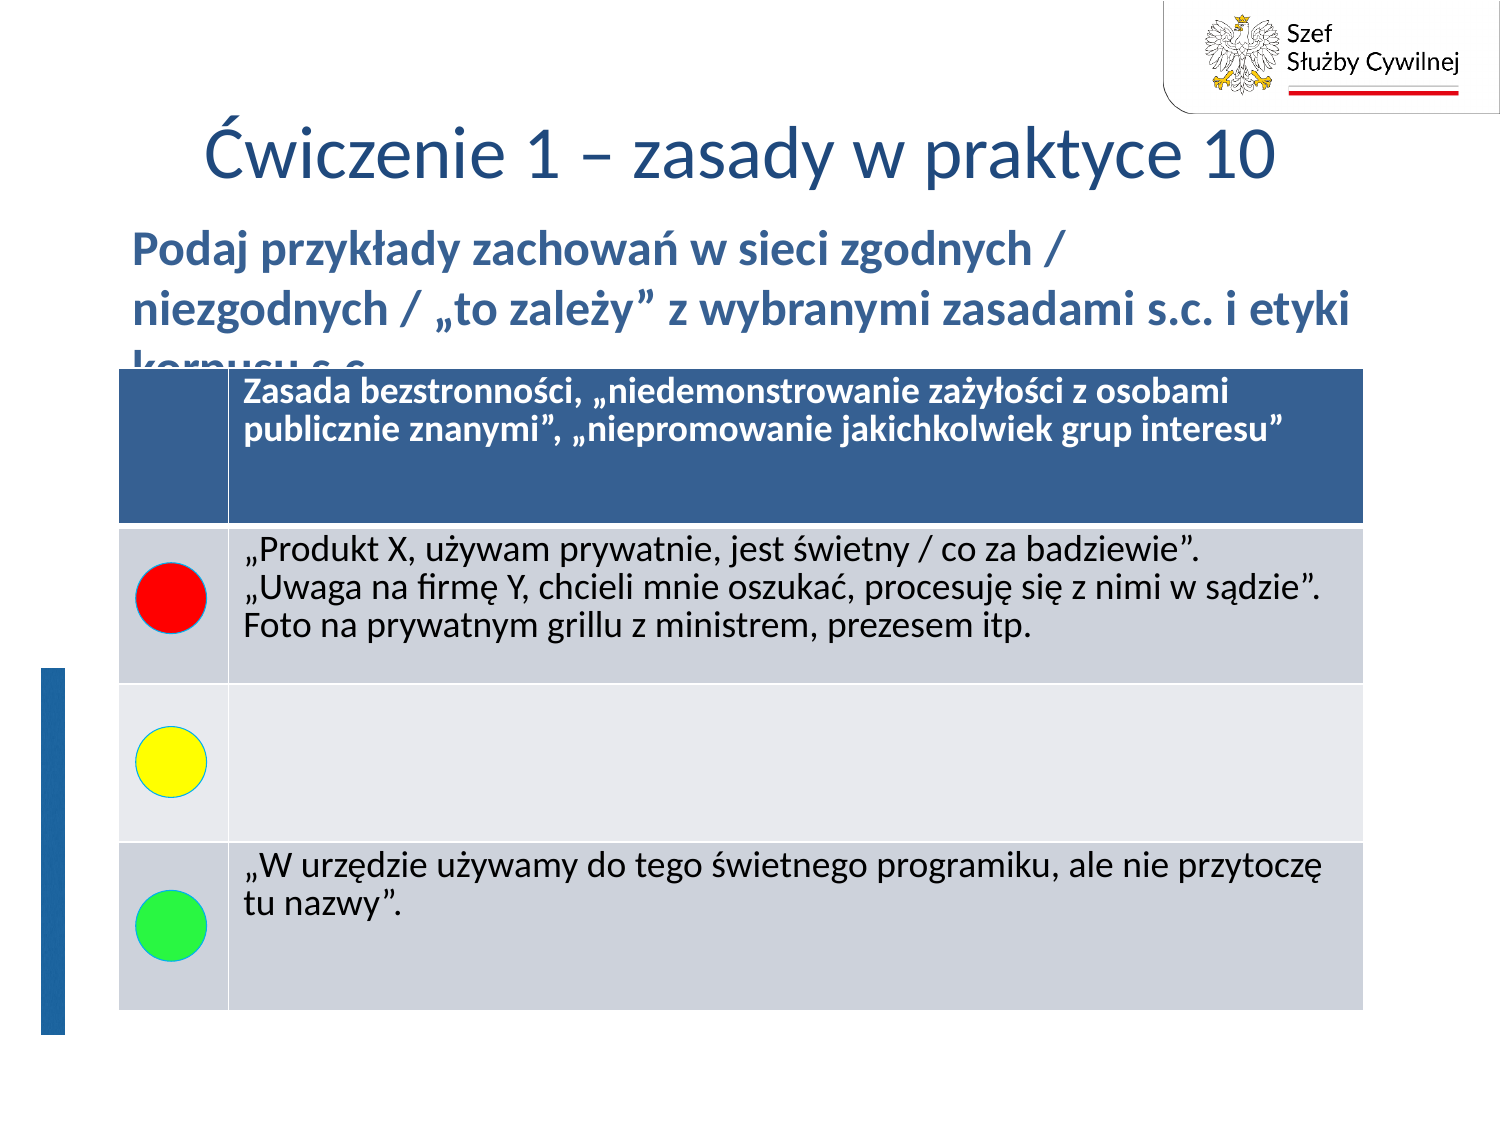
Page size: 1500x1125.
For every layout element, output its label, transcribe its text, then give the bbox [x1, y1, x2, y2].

table_cell [119, 685, 228, 841]
picture [1163, 0, 1500, 114]
table_header Zasada bezstronności, „niedemonstrowanie zażyłości z osobami publicznie znanymi”, „niepromowanie jakichkolwiek grup interesu” [229, 369, 1363, 523]
picture [41, 668, 65, 1035]
table_cell „Produkt X, używam prywatnie, jest świetny / co za badziewie”. „Uwaga na firmę Y, chcieli mnie oszukać, procesuję się z nimi w sądzie”. Foto na prywatnym grillu z ministrem, prezesem itp. [229, 529, 1363, 683]
table_cell „W urzędzie używamy do tego świetnego programiku, ale nie przytoczę tu nazwy”. [229, 843, 1363, 1010]
text_box [133, 560, 209, 636]
text_box [133, 724, 209, 800]
title Ćwiczenie 1 – zasady w praktyce 10 [91, 95, 1391, 221]
text_box [133, 888, 209, 964]
table_cell [119, 843, 228, 1010]
table_cell [229, 685, 1363, 841]
table_header [119, 369, 228, 523]
text_box Podaj przykłady zachowań w sieci zgodnych / niezgodnych / „to zależy” z wybranymi zasadami s.c. i etyki korpusu s.c. [117, 208, 1382, 403]
table_cell [119, 529, 228, 683]
